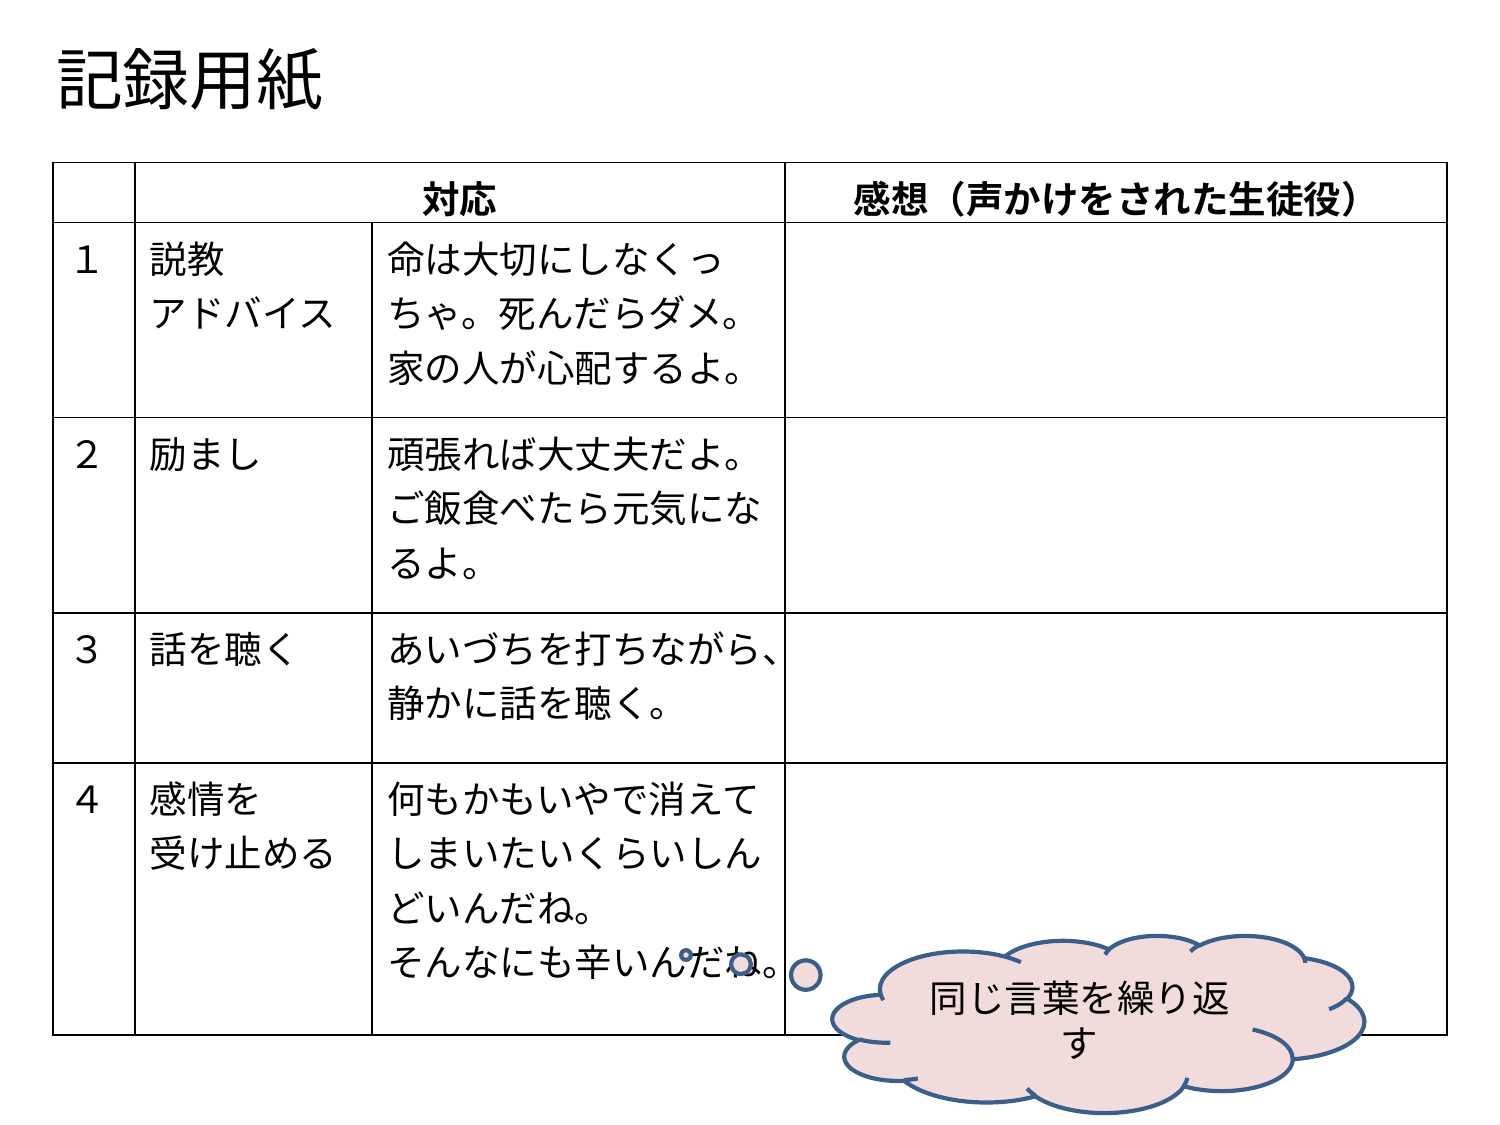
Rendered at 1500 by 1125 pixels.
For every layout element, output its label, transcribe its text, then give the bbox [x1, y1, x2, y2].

table_cell 話を聴く [136, 614, 371, 762]
table_cell [786, 418, 1446, 612]
table_cell [786, 764, 1446, 1034]
text_box 同じ言葉を繰り返す [679, 948, 693, 962]
text_box 同じ言葉を繰り返す [729, 952, 753, 977]
table_cell ２ [54, 418, 134, 612]
table_cell ４ [54, 764, 134, 1034]
table_cell 説教 アドバイス [136, 223, 371, 417]
table_cell 頑張れば大丈夫だよ。 ご飯食べたら元気になるよ。 [373, 418, 784, 612]
table_cell 命は大切にしなくっちゃ。死んだらダメ。 家の人が心配するよ。 [373, 223, 784, 417]
table_cell [786, 223, 1446, 417]
table_cell ３ [54, 614, 134, 762]
text_box 同じ言葉を繰り返す [830, 933, 1367, 1116]
table_cell あいづちを打ちながら、静かに話を聴く。 [373, 614, 784, 762]
text_box 同じ言葉を繰り返す [788, 958, 823, 992]
table_cell 感情を 受け止める [136, 764, 371, 1034]
table_header 感想（声かけをされた生徒役） [786, 163, 1446, 222]
text_box 記録用紙 [41, 30, 538, 126]
table_cell [786, 614, 1446, 762]
table_header 対応 [136, 163, 784, 222]
table_cell １ [54, 223, 134, 417]
table_cell 励まし [136, 418, 371, 612]
table_cell 何もかもいやで消えてしまいたいくらいしんどいんだね。 そんなにも辛いんだね。 [373, 764, 784, 1034]
table_header [54, 163, 134, 222]
